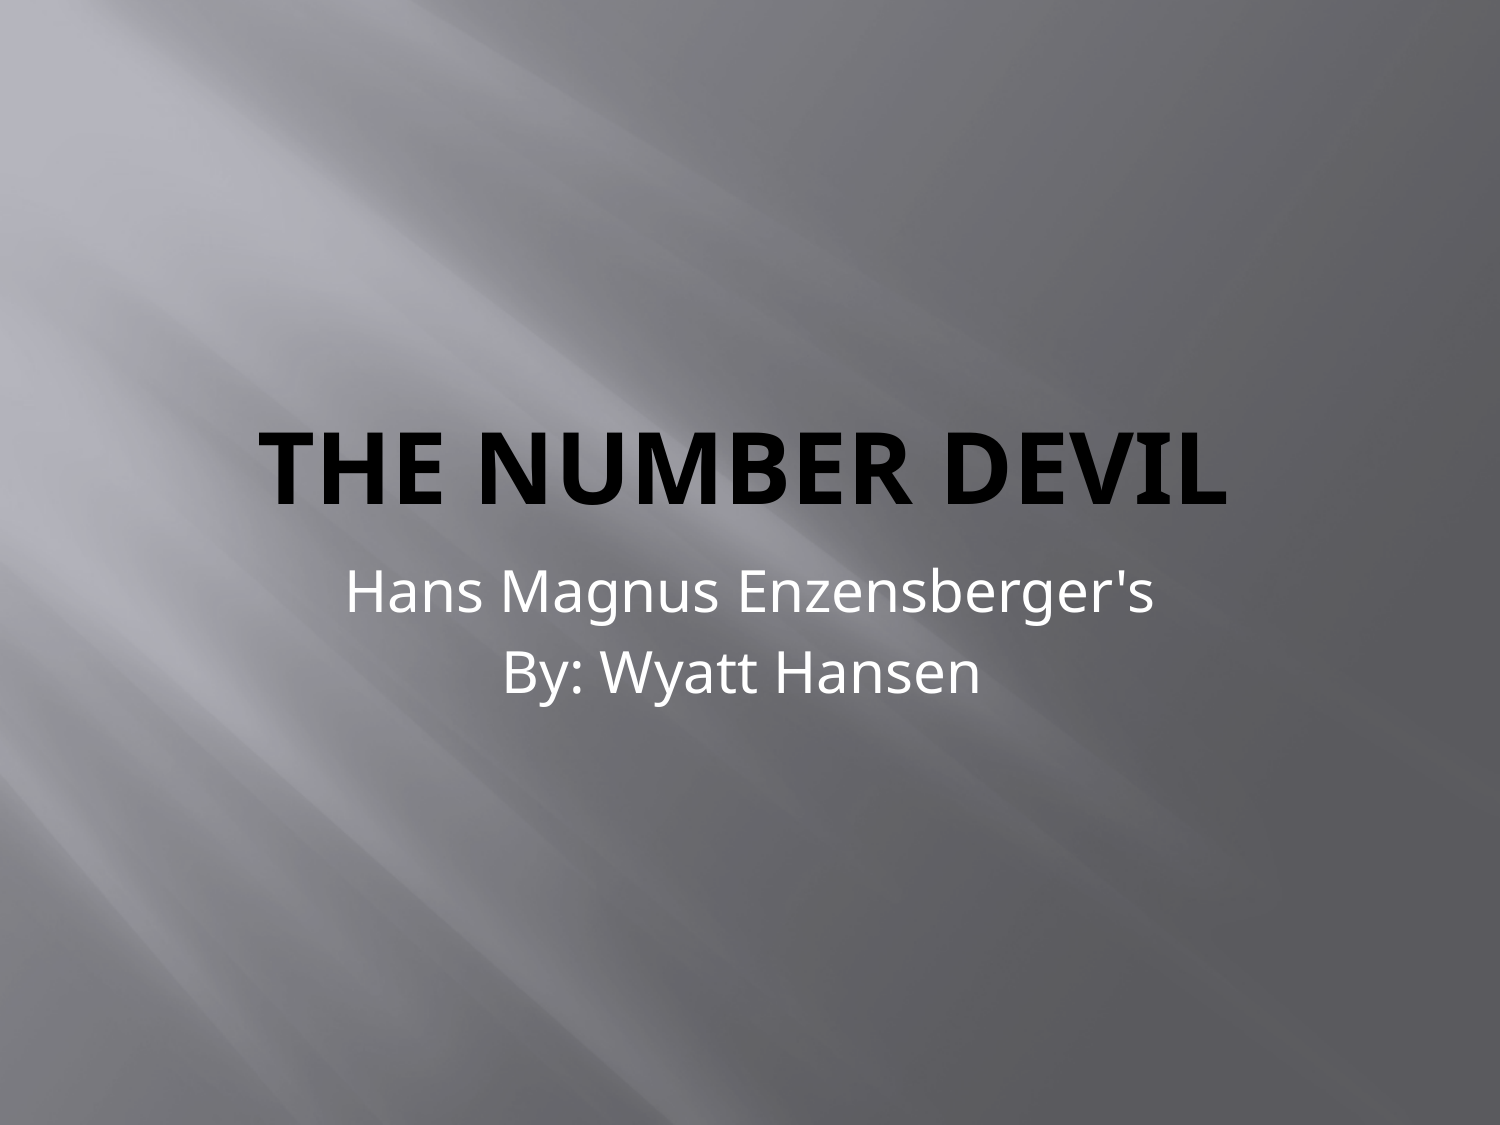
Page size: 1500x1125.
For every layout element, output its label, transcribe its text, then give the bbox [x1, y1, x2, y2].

title The number Devil [69, 224, 1420, 525]
subtitle Hans Magnus Enzensberger's By: Wyatt Hansen [225, 546, 1275, 834]
